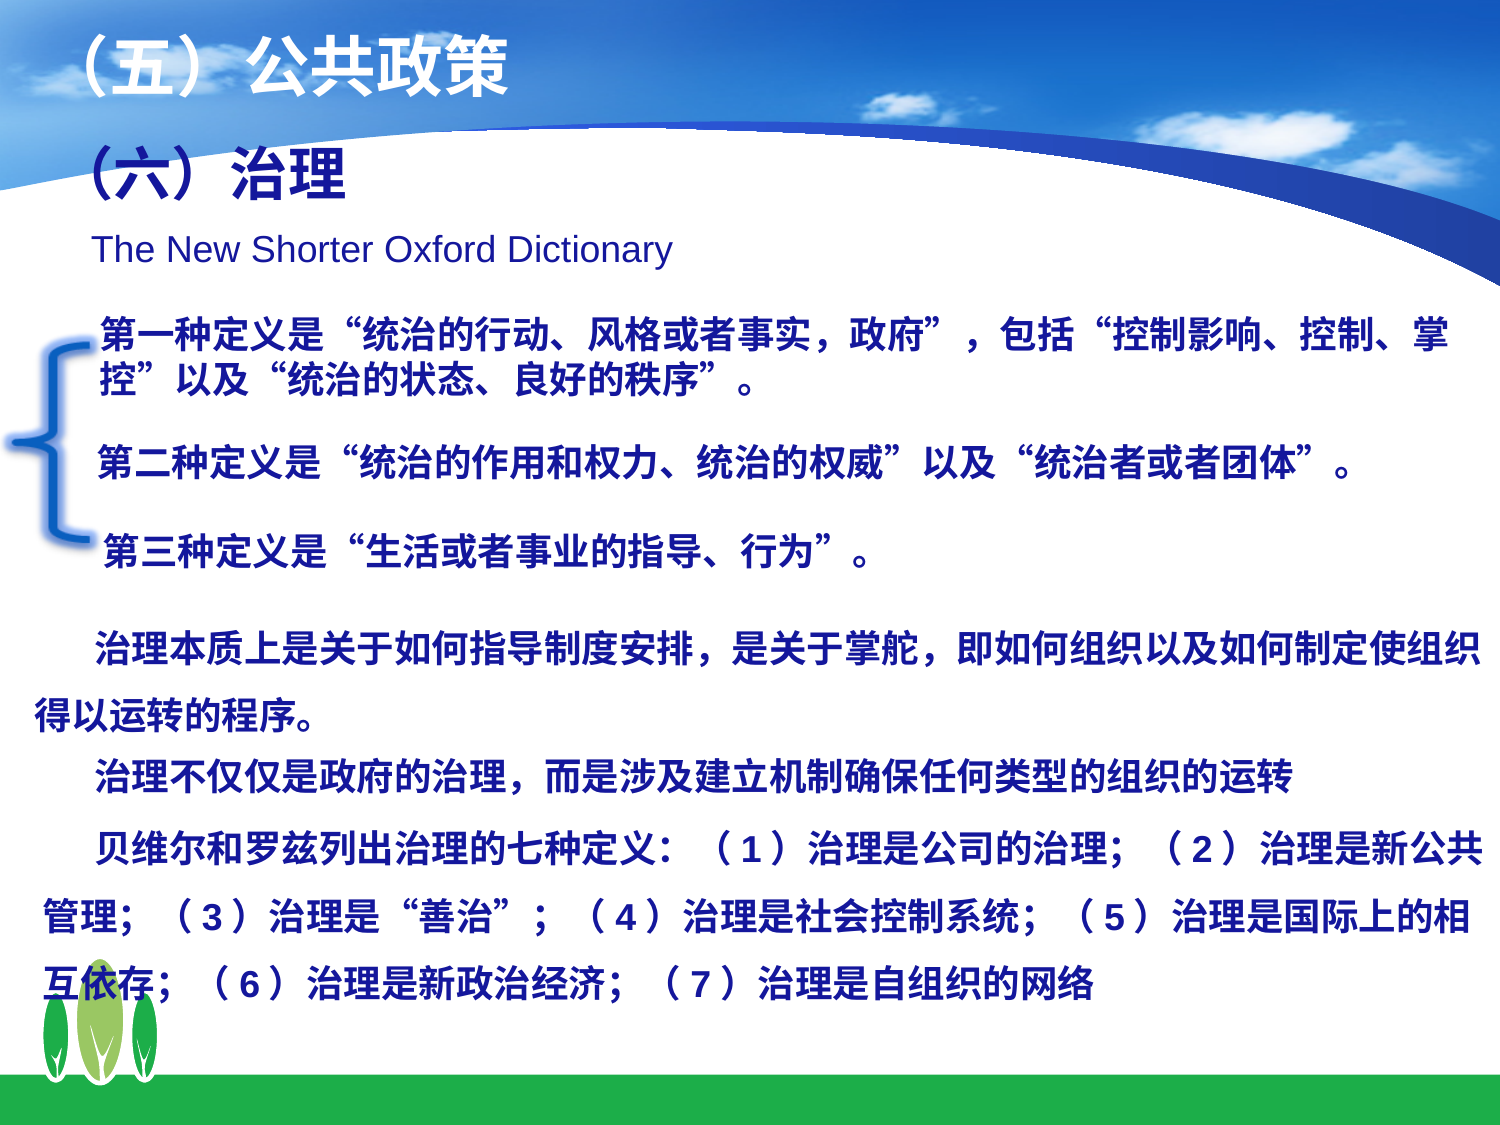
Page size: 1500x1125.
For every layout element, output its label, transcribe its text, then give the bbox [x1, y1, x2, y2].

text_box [0, 324, 116, 569]
picture [0, 0, 1500, 221]
text_box 第二种定义是“统治的作用和权力、统治的权威”以及“统治者或者团体”。 [120, 431, 1387, 492]
title （五）公共政策 [27, 18, 1391, 112]
text_box 第三种定义是“生活或者事业的指导、行为”。 [87, 520, 905, 580]
text_box The New Shorter Oxford Dictionary [76, 217, 699, 277]
text_box 第一种定义是“统治的行动、风格或者事实，政府”，包括“控制影响、控制、掌控”以及“统治的状态、良好的秩序”。 [85, 303, 1498, 409]
text_box 贝维尔和罗兹列出治理的七种定义：（1）治理是公司的治理；（2）治理是新公共管理；（3）治理是“善治”；（4）治理是社会控制系统；（5）治理是国际上的相互依存；（6）治理是新政治经济；（7）治理是自组织的网络 [28, 795, 1500, 1013]
text_box 治理本质上是关于如何指导制度安排，是关于掌舵，即如何组织以及如何制定使组织得以运转的程序。 [19, 594, 1498, 745]
text_box 治理不仅仅是政府的治理，而是涉及建立机制确保任何类型的组织的运转 [19, 745, 1498, 806]
list （六）治理 [40, 129, 1391, 204]
